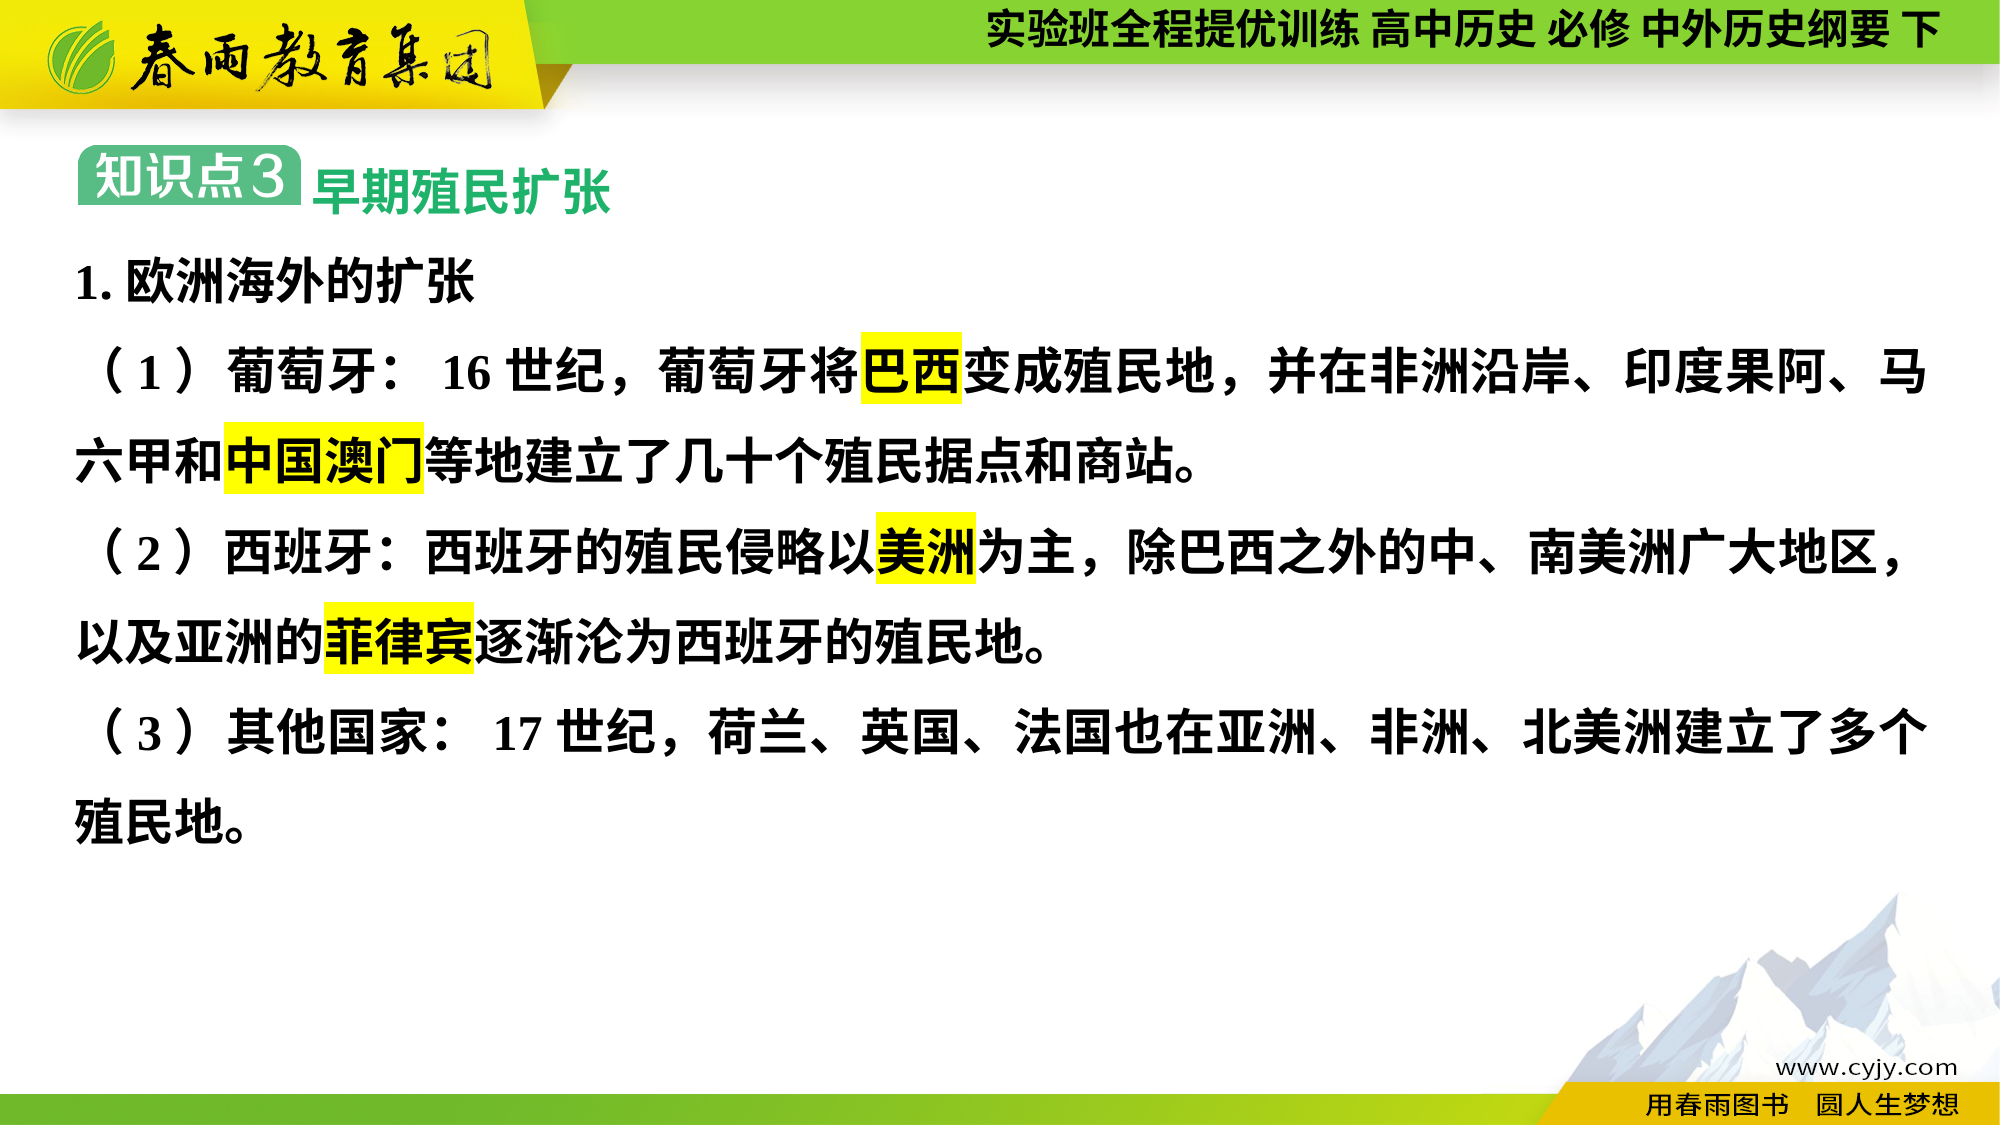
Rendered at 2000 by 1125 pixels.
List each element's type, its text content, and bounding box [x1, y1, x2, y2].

picture [0, 0, 2000, 1125]
list 早期殖民扩张 1.欧洲海外的扩张 （1）葡萄牙：16世纪，葡萄牙将巴西变成殖民地，并在非洲沿岸、印度果阿、马六甲和中国澳门等地建立了几十个殖民据点和商站。 （2）西班牙：西班牙的殖民侵略以美洲为主，除巴西之外的中、南美洲广大地区，以及亚洲的菲律宾逐渐沦为西班牙的殖民地。 （3）其他国家：17世纪，荷兰、英国、法国也在亚洲、非洲、北美洲建立了多个殖民地。 [59, 122, 1944, 865]
